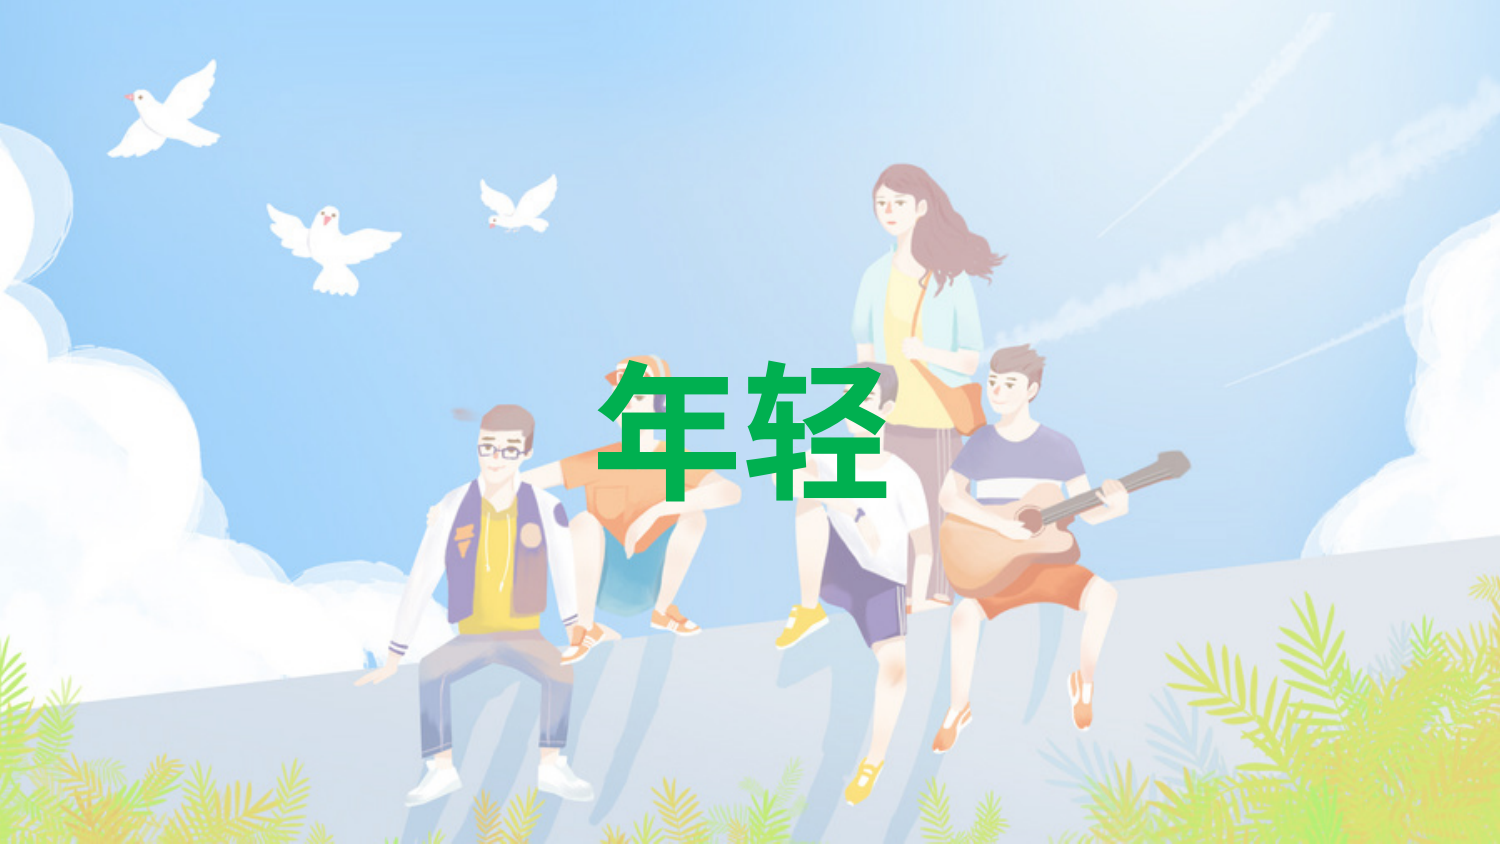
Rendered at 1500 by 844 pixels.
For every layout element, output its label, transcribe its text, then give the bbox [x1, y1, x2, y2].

picture [0, 0, 1500, 844]
text_box 年轻 [581, 333, 981, 525]
